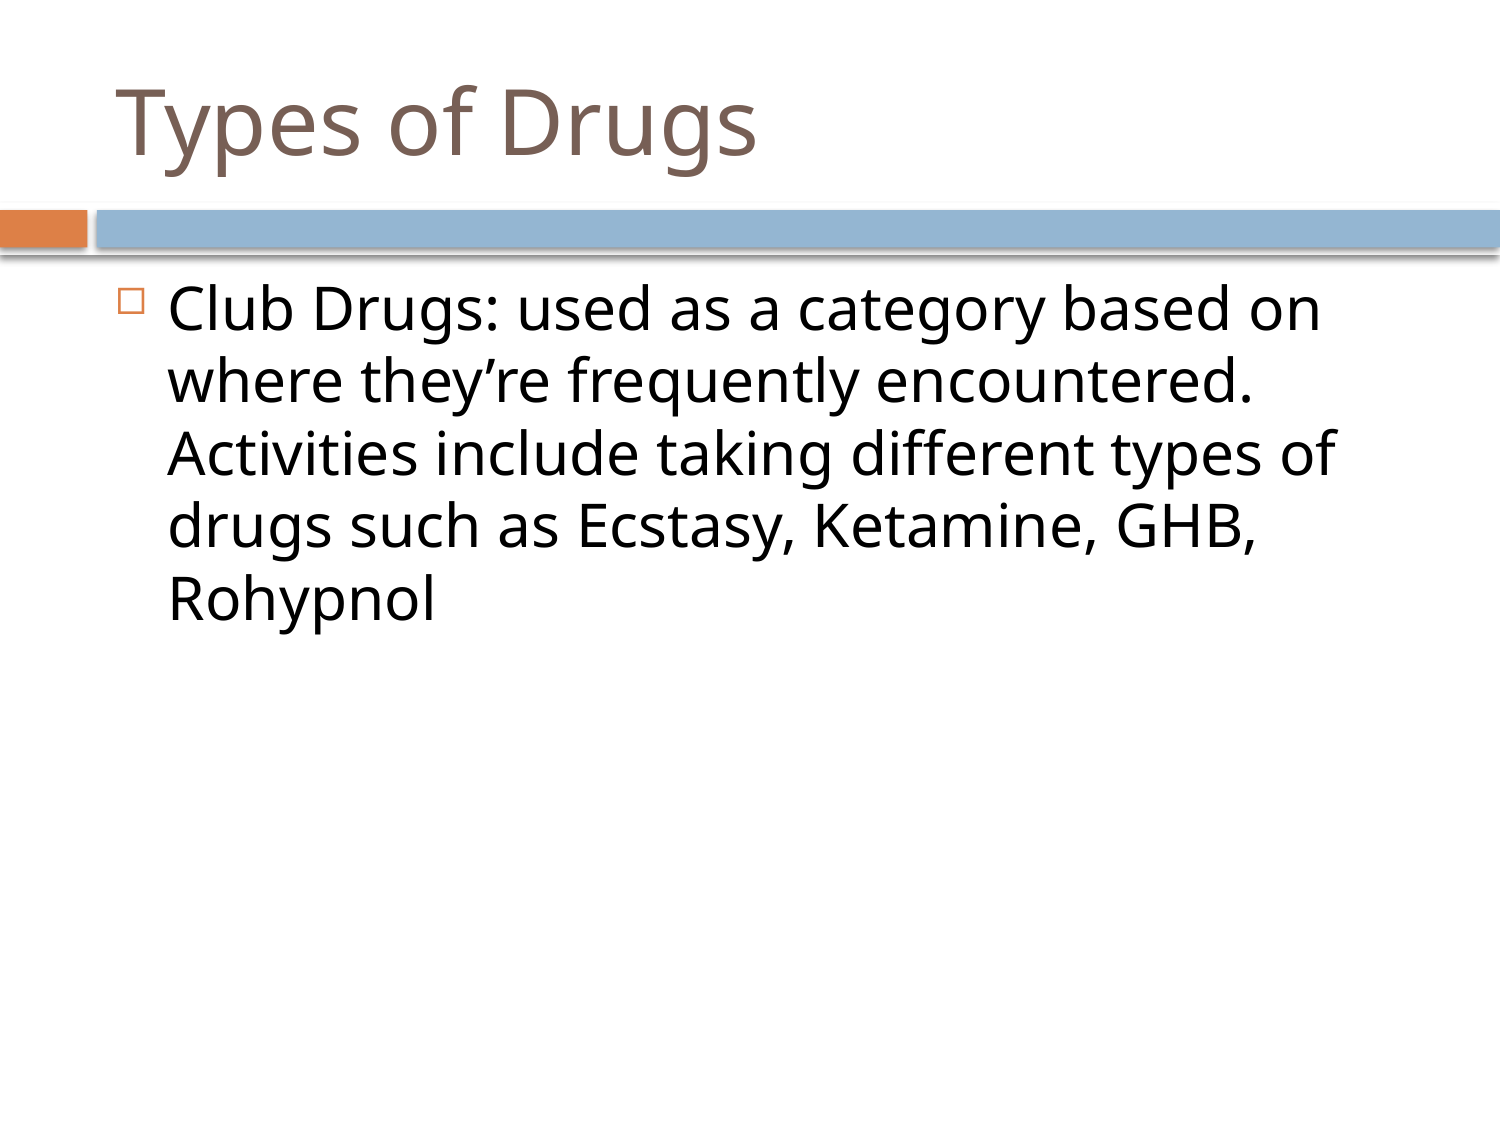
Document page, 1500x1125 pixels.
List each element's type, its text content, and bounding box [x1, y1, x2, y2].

list Club Drugs: used as a category based on where they’re frequently encountered. Activities include taking different types of drugs such as Ecstasy, Ketamine, GHB, Rohypnol [100, 262, 1438, 1000]
title Types of Drugs [100, 37, 1438, 200]
